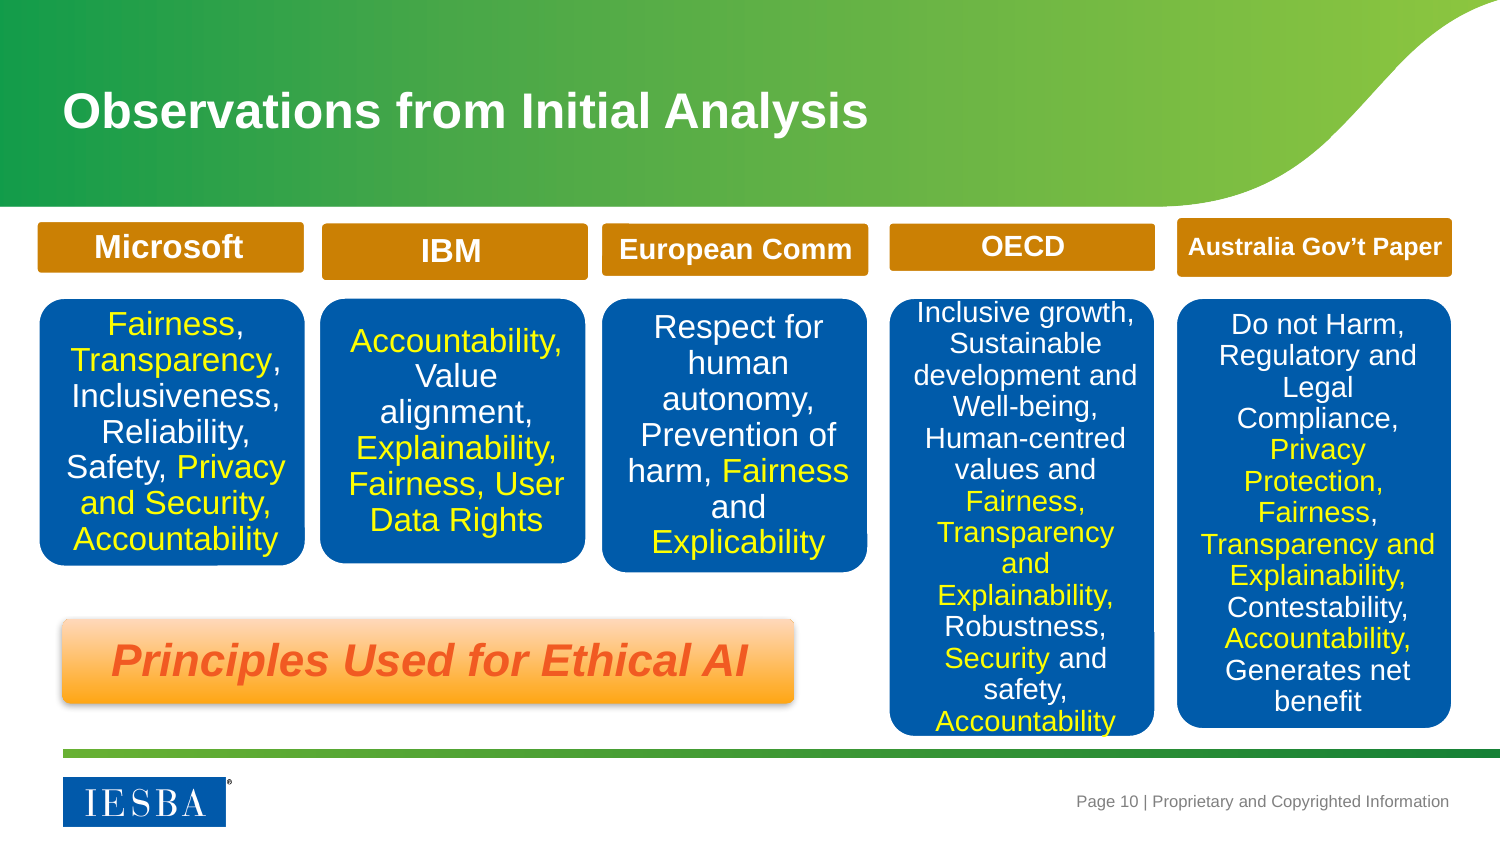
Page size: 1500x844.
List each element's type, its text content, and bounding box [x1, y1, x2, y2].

picture [63, 777, 232, 827]
title Observations from Initial Analysis [62, 75, 1300, 142]
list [22, 159, 1477, 748]
picture [0, 0, 1500, 207]
